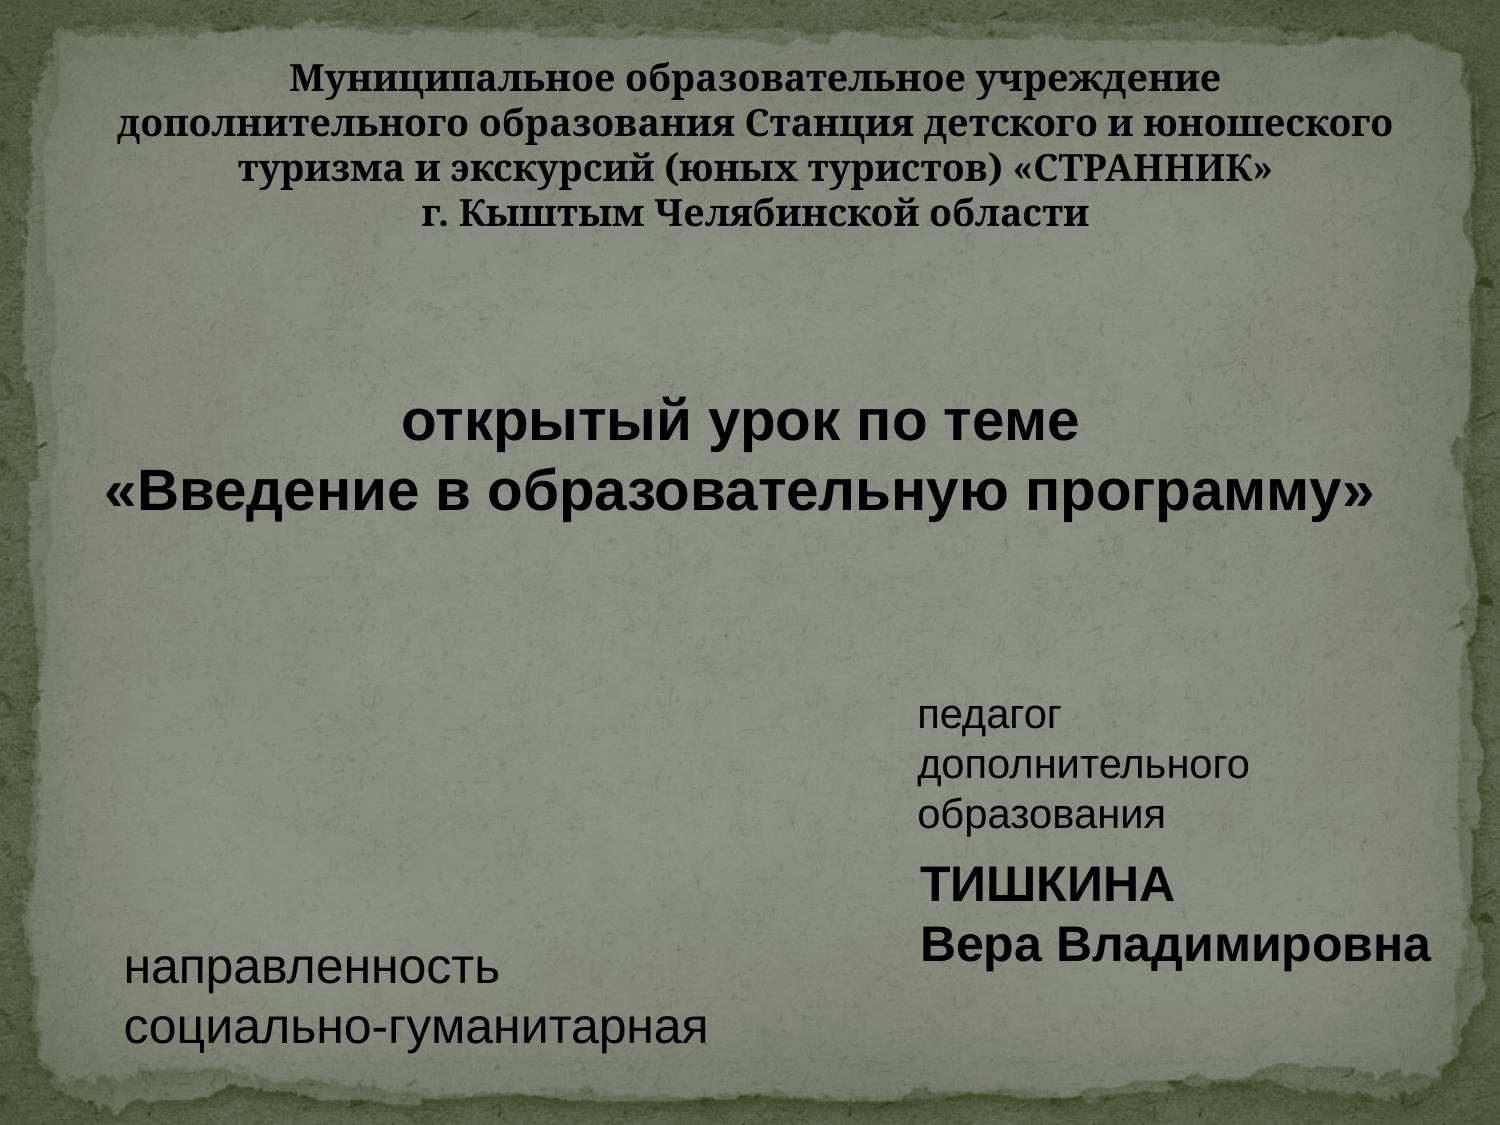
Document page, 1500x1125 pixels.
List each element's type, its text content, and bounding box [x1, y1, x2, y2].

text_box Муниципальное образовательное учреждение дополнительного образования Станция детского и юношеского туризма и экскурсий (юных туристов) «СТРАННИК» г. Кыштым Челябинской области [93, 46, 1418, 242]
text_box ТИШКИНА Вера Владимировна [905, 843, 1447, 979]
text_box педагог дополнительного образования [902, 679, 1277, 845]
text_box направленность социально-гуманитарная [108, 925, 725, 1061]
text_box открытый урок по теме «Введение в образовательную программу» [89, 374, 1391, 530]
